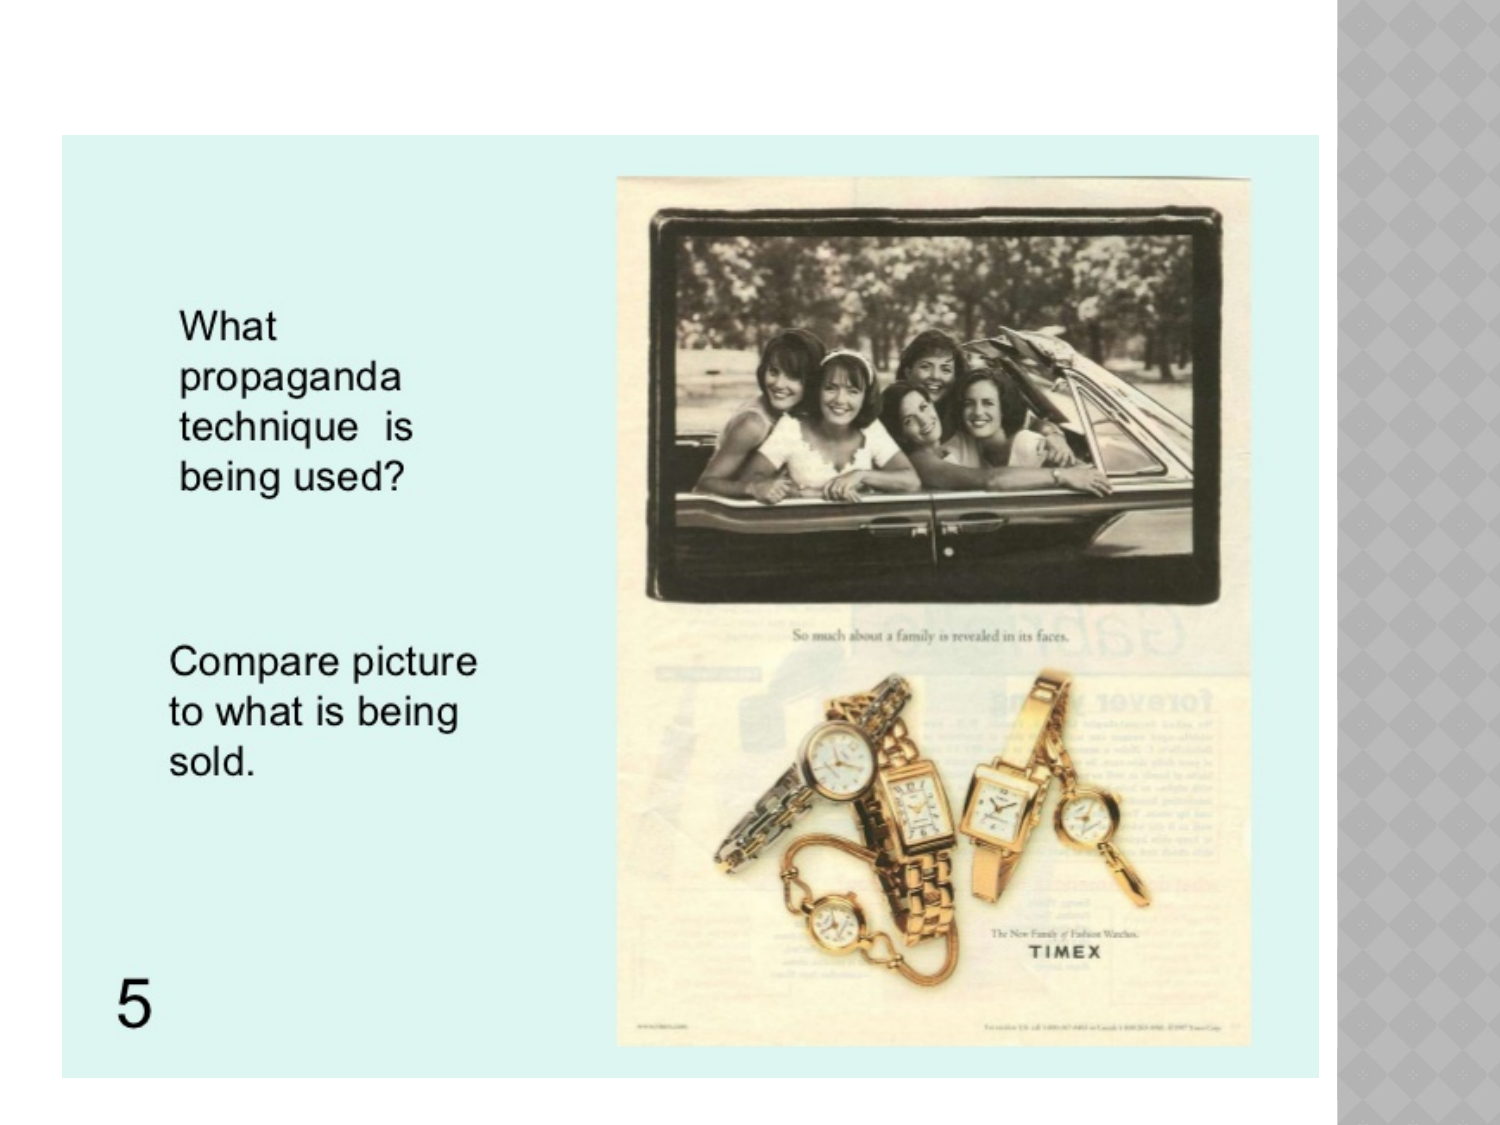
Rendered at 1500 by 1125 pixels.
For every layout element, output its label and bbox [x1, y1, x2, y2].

picture [62, 135, 1320, 1079]
